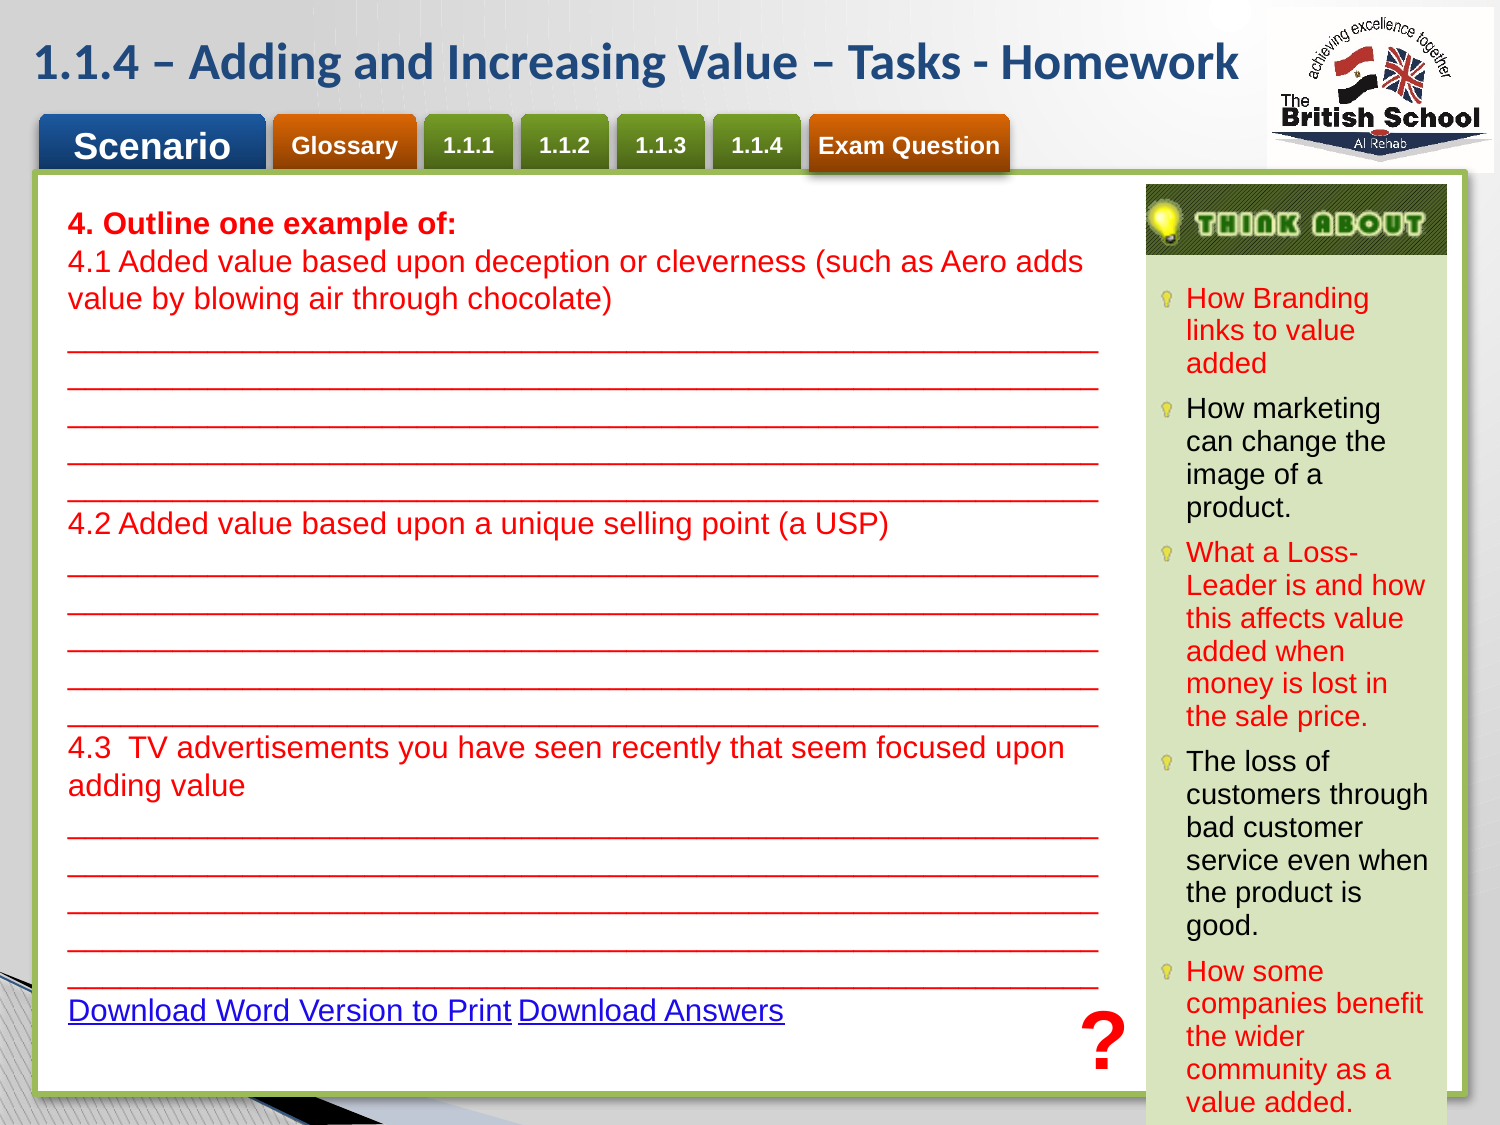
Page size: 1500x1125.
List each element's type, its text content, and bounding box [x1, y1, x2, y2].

table_header [1146, 184, 1447, 255]
picture [1157, 398, 1175, 419]
picture [1157, 542, 1175, 563]
picture [1157, 751, 1175, 772]
title 1.1.4 – Adding and Increasing Value – Tasks - Homework [17, 7, 1294, 110]
picture [281, 1114, 303, 1125]
text_box 4. Outline one example of: 4.1 Added value based upon deception or cleverness (such as Aero adds value by blowing air through chocolate) _________________________________________________________________________________________________________________________________________________________________________________ ___________________________________________________________ ___________________________________________________________ 4.2 Added value based upon a unique selling point (a USP) _________________________________________________________________________________________________________________________________________________________________________________ ___________________________________________________________ ___________________________________________________________ 4.3 TV advertisements you have seen recently that seem focused upon adding value _________________________________________________________________________________________________________________________________________________________________________________ ___________________________________________________________ ___________________________________________________________ Download Word Version to Print Download Answers [53, 196, 1129, 1035]
picture [1145, 195, 1431, 252]
picture [1157, 287, 1175, 309]
picture [1267, 7, 1495, 173]
table_cell How Branding links to value added How marketing can change the image of a product. What a Loss-Leader is and how this affects value added when money is lost in the sale price. The loss of customers through bad customer service even when the product is good. How some companies benefit the wider community as a value added. [1146, 255, 1447, 1125]
text_box ? [1062, 986, 1146, 1087]
picture [1157, 960, 1175, 981]
